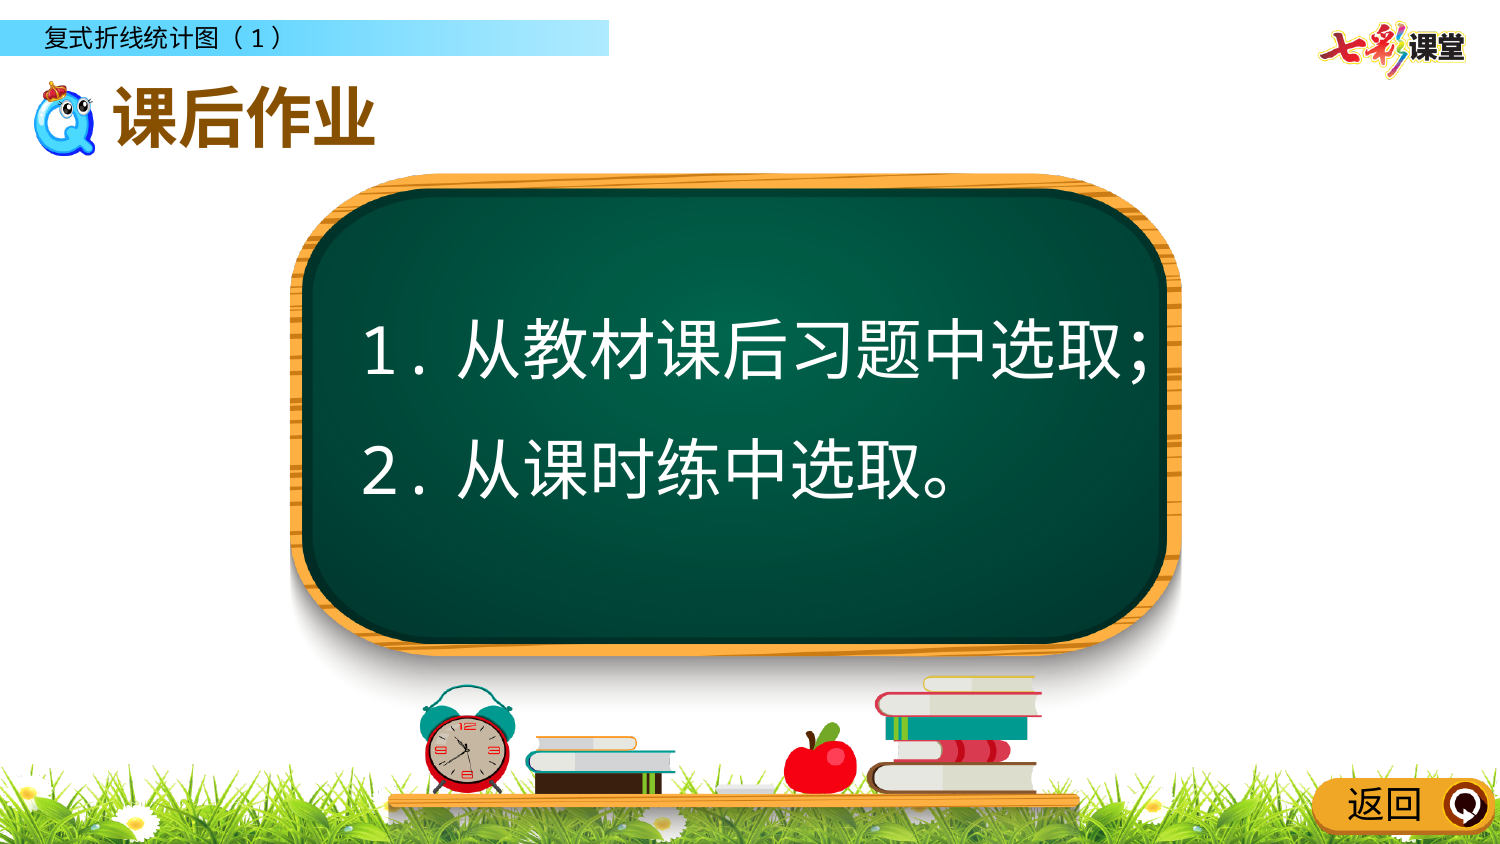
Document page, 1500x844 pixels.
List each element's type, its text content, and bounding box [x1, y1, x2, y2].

text_box 课后作业 [100, 69, 404, 161]
picture [1316, 20, 1468, 80]
picture [0, 173, 1500, 844]
picture [34, 80, 96, 157]
